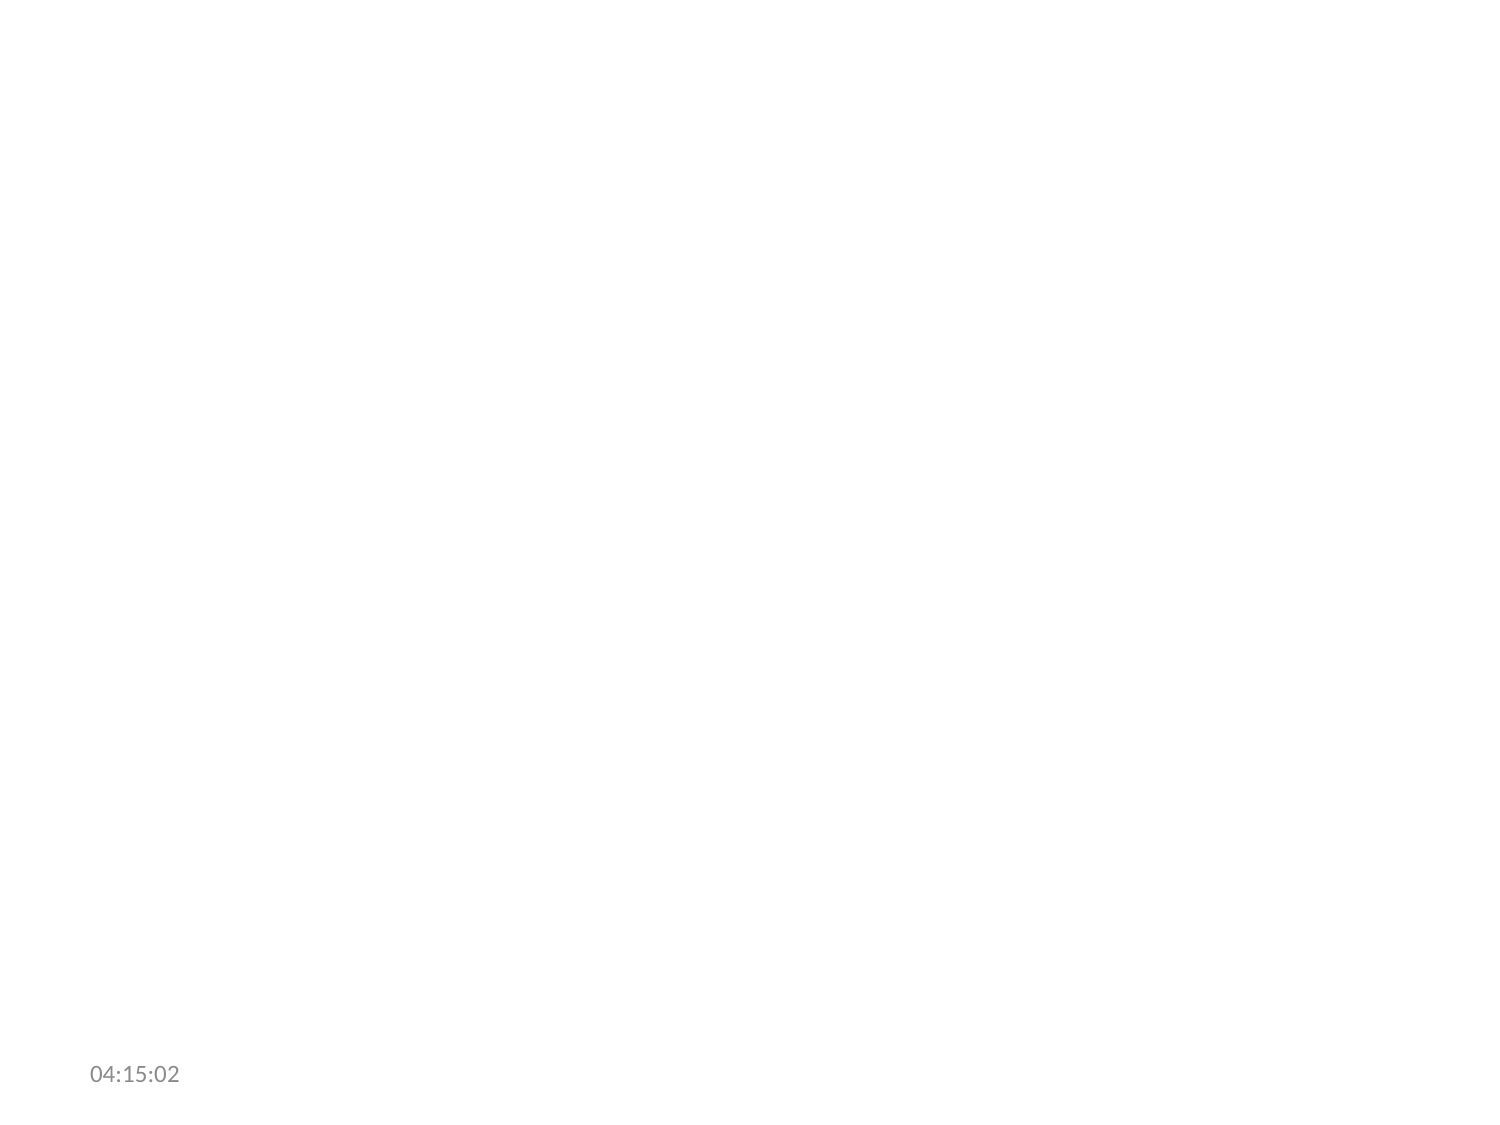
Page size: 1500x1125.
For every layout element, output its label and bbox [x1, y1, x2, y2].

slide_number [75, 1042, 425, 1103]
